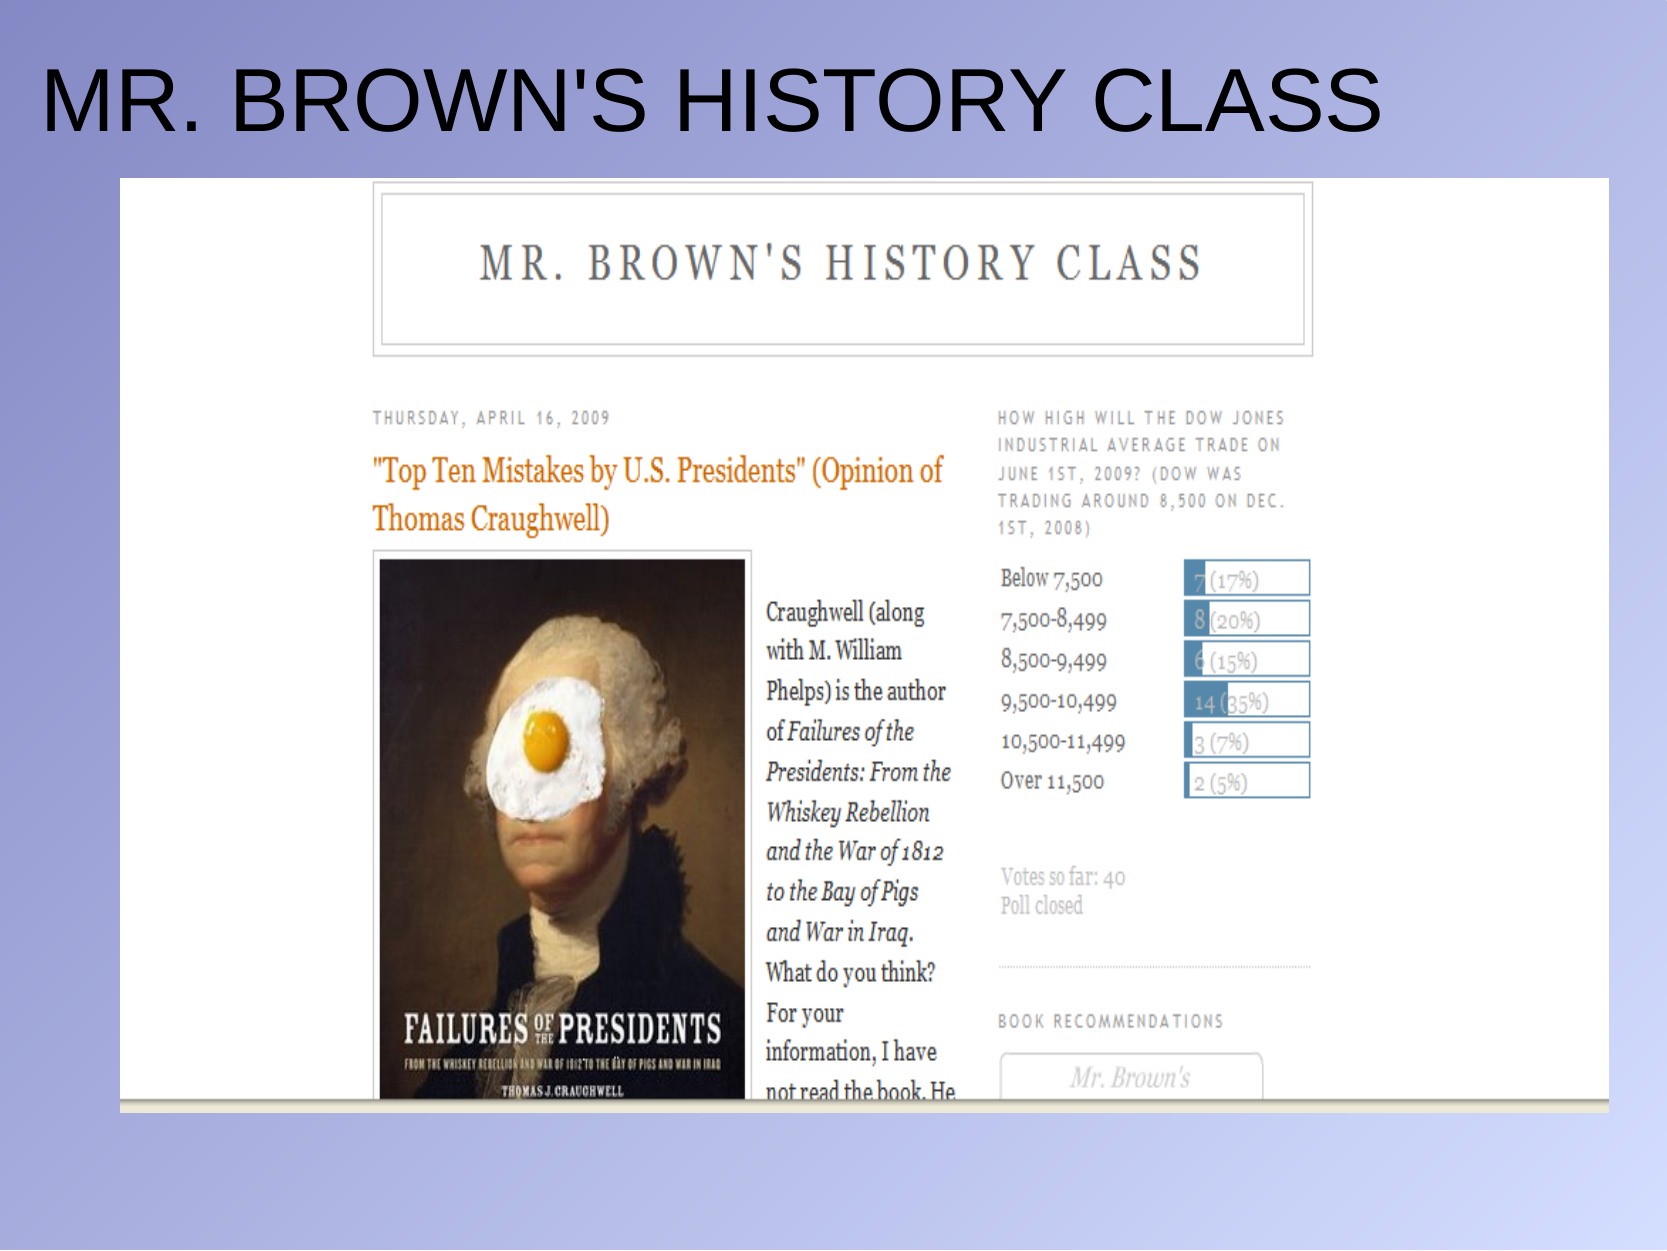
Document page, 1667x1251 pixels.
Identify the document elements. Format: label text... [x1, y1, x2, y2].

picture [120, 178, 1609, 1113]
title MR. BROWN'S HISTORY CLASS [40, 49, 1627, 201]
